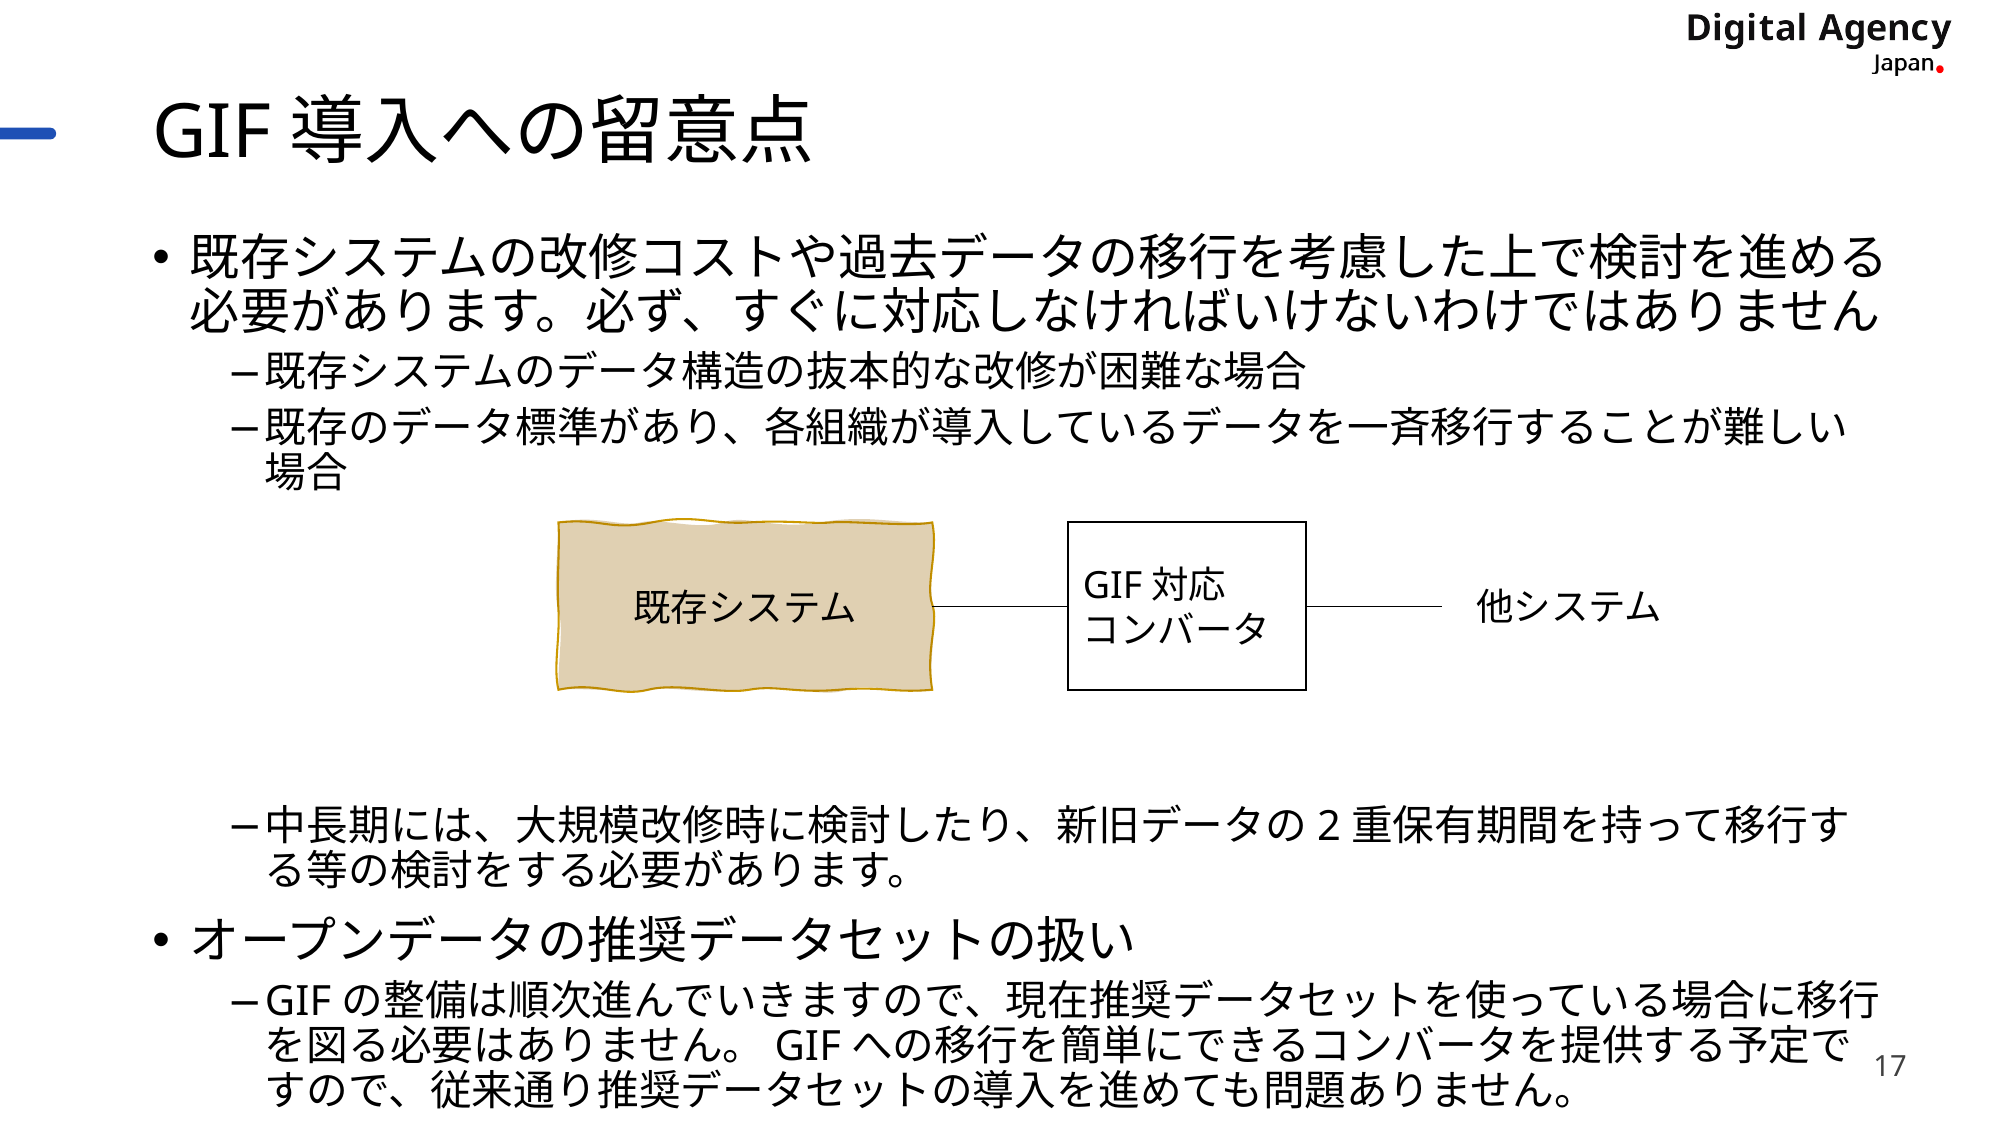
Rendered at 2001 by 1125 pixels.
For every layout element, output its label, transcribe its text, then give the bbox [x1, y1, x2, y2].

list 既存システムの改修コストや過去データの移行を考慮した上で検討を進める必要があります。必ず、すぐに対応しなければいけないわけではありません 既存システムのデータ構造の抜本的な改修が困難な場合 既存のデータ標準があり、各組織が導入しているデータを一斉移行することが難しい場合 中長期には、大規模改修時に検討したり、新旧データの2重保有期間を持って移行する等の検討をする必要があります。 オープンデータの推奨データセットの扱い GIFの整備は順次進んでいきますので、現在推奨データセットを使っている場合に移行を図る必要はありません。GIFへの移行を簡単にできるコンバータを提供する予定ですので、従来通り推奨データセットの導入を進めても問題ありません。 [137, 224, 1906, 393]
slide_number 17 [1471, 1036, 1922, 1097]
text_box 既存システム [555, 518, 936, 693]
text_box 他システム [1461, 575, 1678, 636]
title GIF導入への留意点 [137, 85, 1863, 183]
text_box GIF対応 コンバータ [1067, 521, 1307, 691]
picture [1671, 0, 1969, 89]
